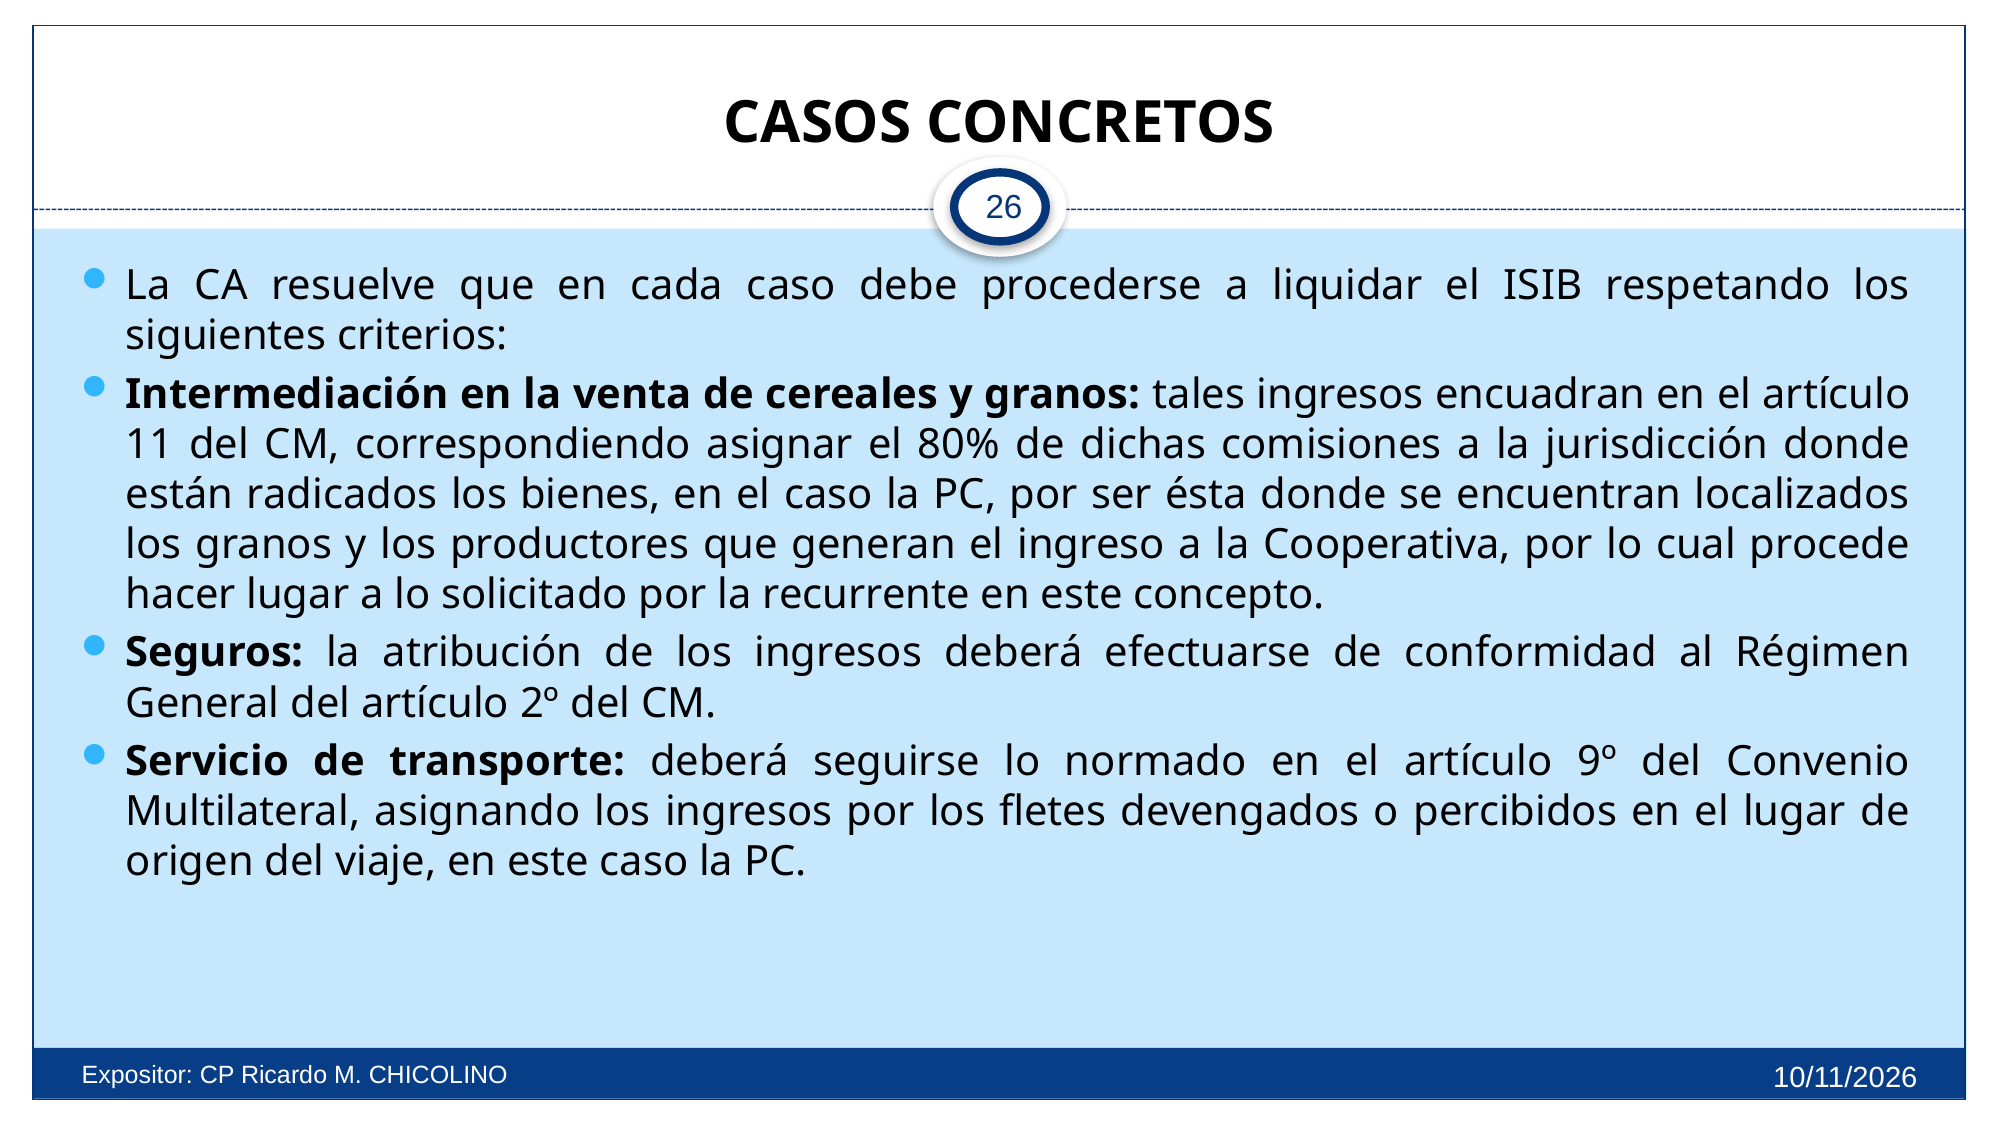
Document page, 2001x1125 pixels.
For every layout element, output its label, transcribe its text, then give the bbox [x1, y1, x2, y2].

list La CA resuelve que en cada caso debe procederse a liquidar el ISIB respetando los siguientes criterios: Intermediación en la venta de cereales y granos: tales ingresos encuadran en el artículo 11 del CM, correspondiendo asignar el 80% de dichas comisiones a la jurisdicción donde están radicados los bienes, en el caso la PC, por ser ésta donde se encuentran localizados los granos y los productores que generan el ingreso a la Cooperativa, por lo cual procede hacer lugar a lo solicitado por la recurrente en este concepto. Seguros: la atribución de los ingresos deberá efectuarse de conformidad al Régimen General del artículo 2º del CM. Servicio de transporte: deberá seguirse lo normado en el artículo 9º del Convenio Multilateral, asignando los ingresos por los fletes devengados o percibidos en el lugar de origen del viaje, en este caso la PC. [66, 250, 1926, 1001]
footer Expositor: CP Ricardo M. CHICOLINO [66, 1051, 850, 1112]
title CASOS CONCRETOS [65, 37, 1933, 162]
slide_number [1266, 1050, 1933, 1111]
slide_number 26 [954, 168, 1055, 241]
